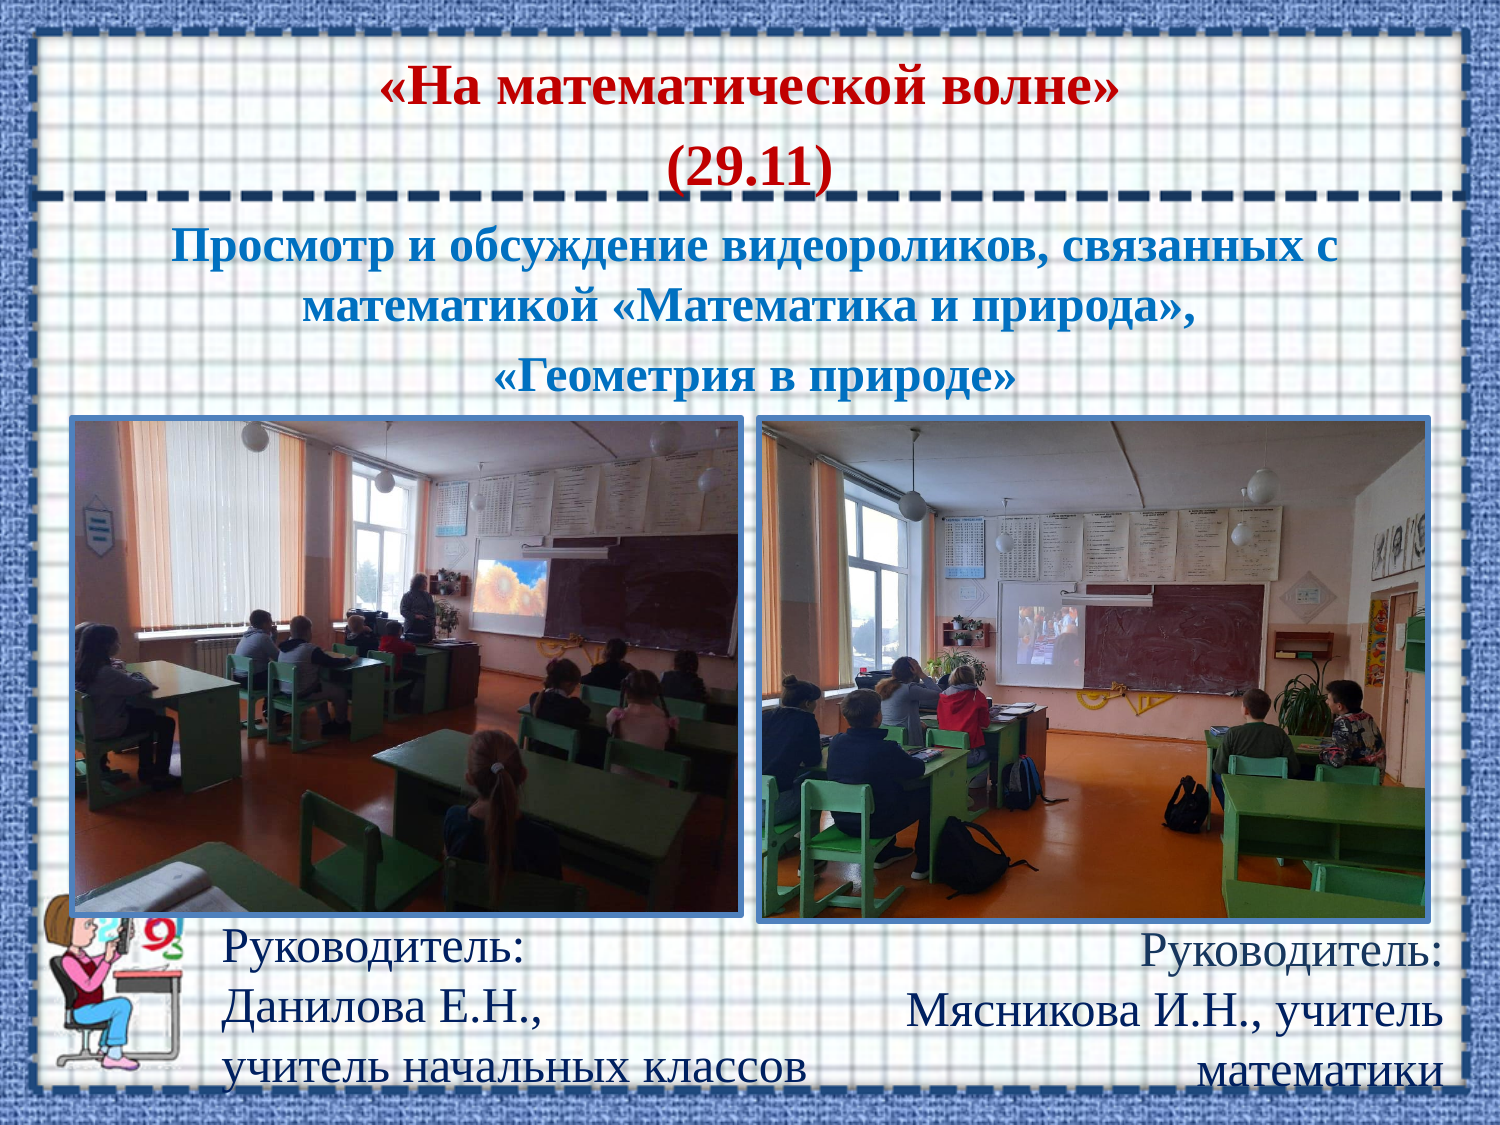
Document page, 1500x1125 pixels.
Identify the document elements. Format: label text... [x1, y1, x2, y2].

text_box Руководитель: Мясникова И.Н., учитель математики [856, 908, 1459, 1104]
list Просмотр и обсуждение видеороликов, связанных с математикой «Математика и природа», «Геометрия в природе» [75, 213, 1436, 409]
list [761, 420, 1426, 919]
text_box Руководитель: Данилова Е.Н., учитель начальных классов [206, 905, 880, 1100]
picture [0, 0, 1500, 1125]
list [74, 420, 738, 913]
title «На математической волне» (29.11) [75, 45, 1425, 188]
